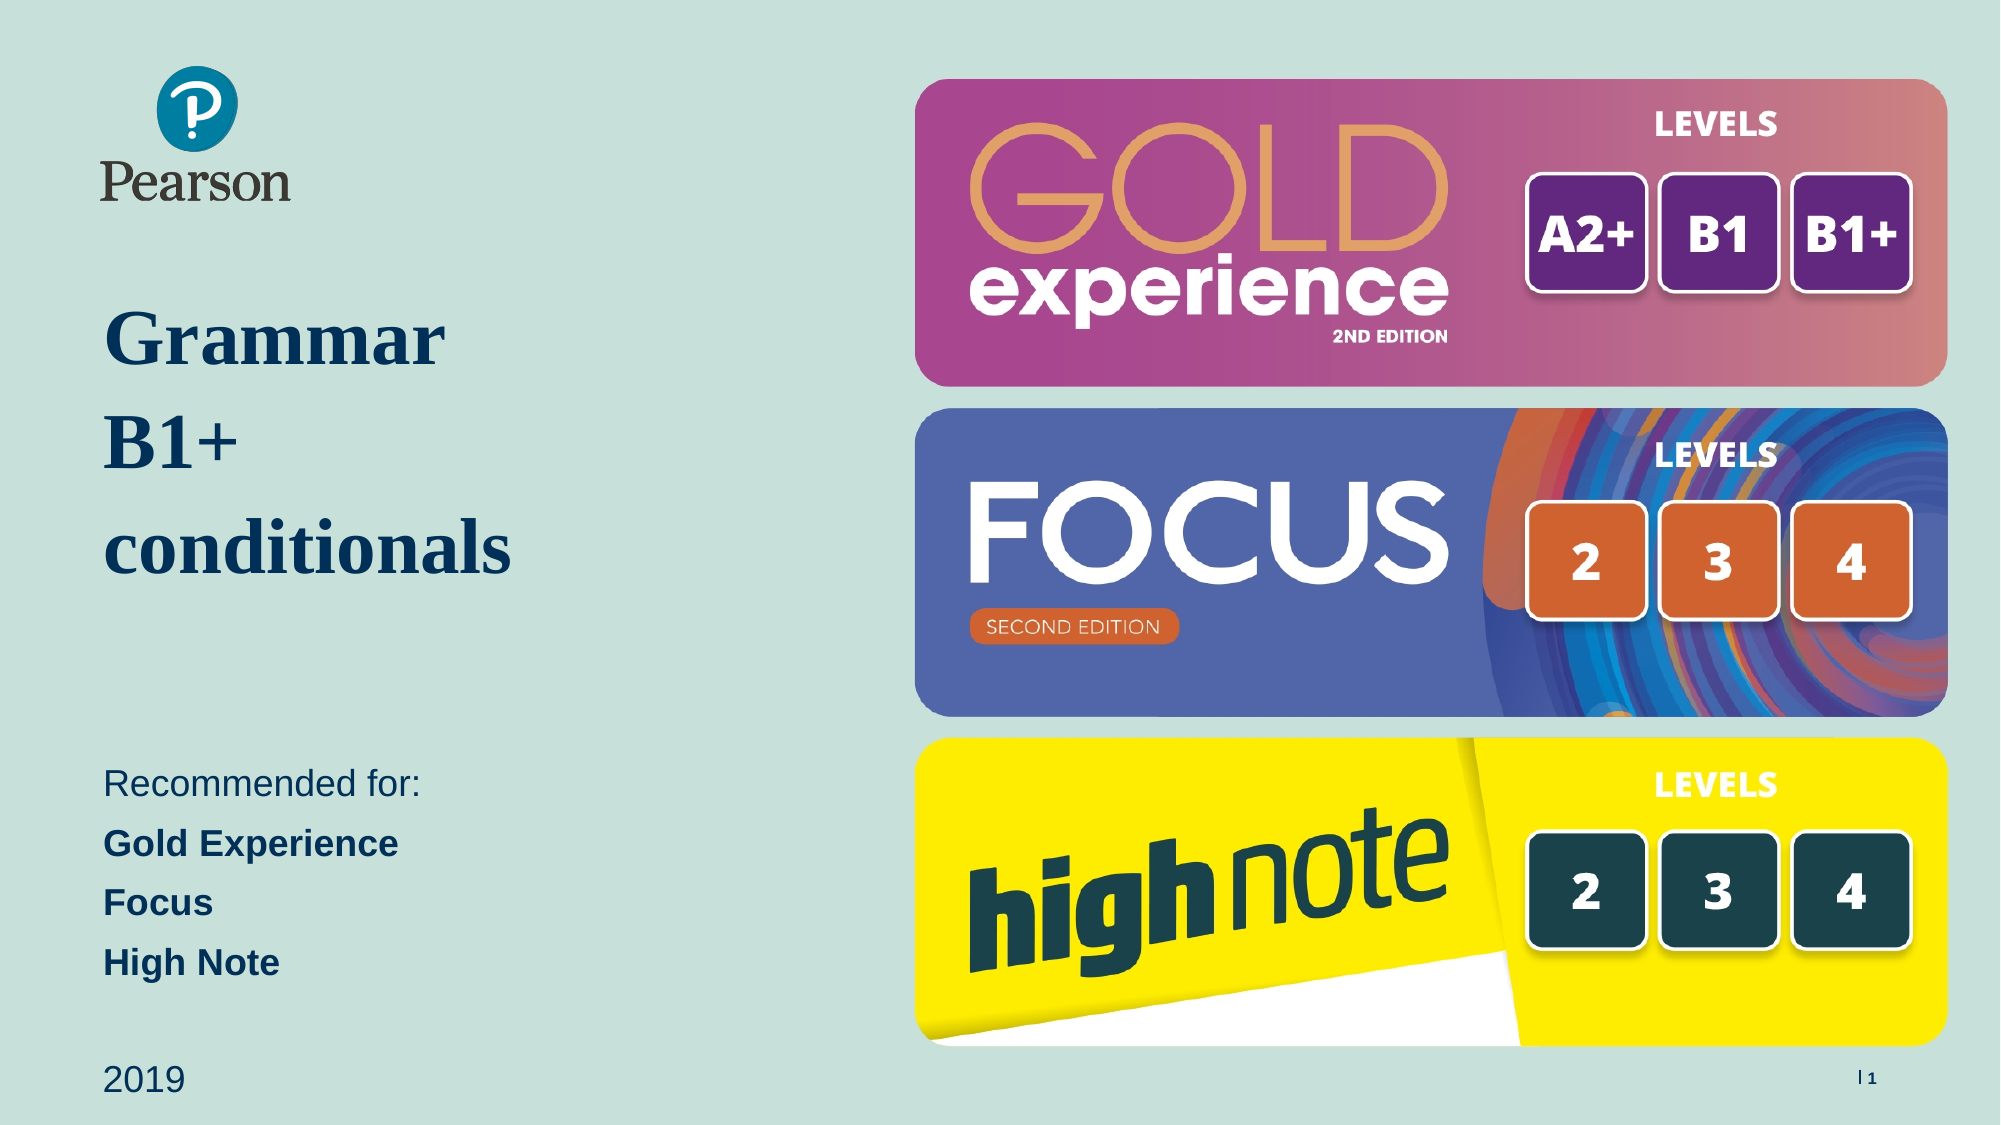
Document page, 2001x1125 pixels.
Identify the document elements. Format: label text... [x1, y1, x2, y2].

list 2019 [102, 1045, 970, 1093]
picture [0, 0, 2001, 1125]
text_box Recommended for: Gold Experience Focus High Note [103, 743, 857, 930]
title Grammar B1+ conditionals [103, 275, 921, 615]
slide_number 1 [1867, 1068, 1896, 1087]
